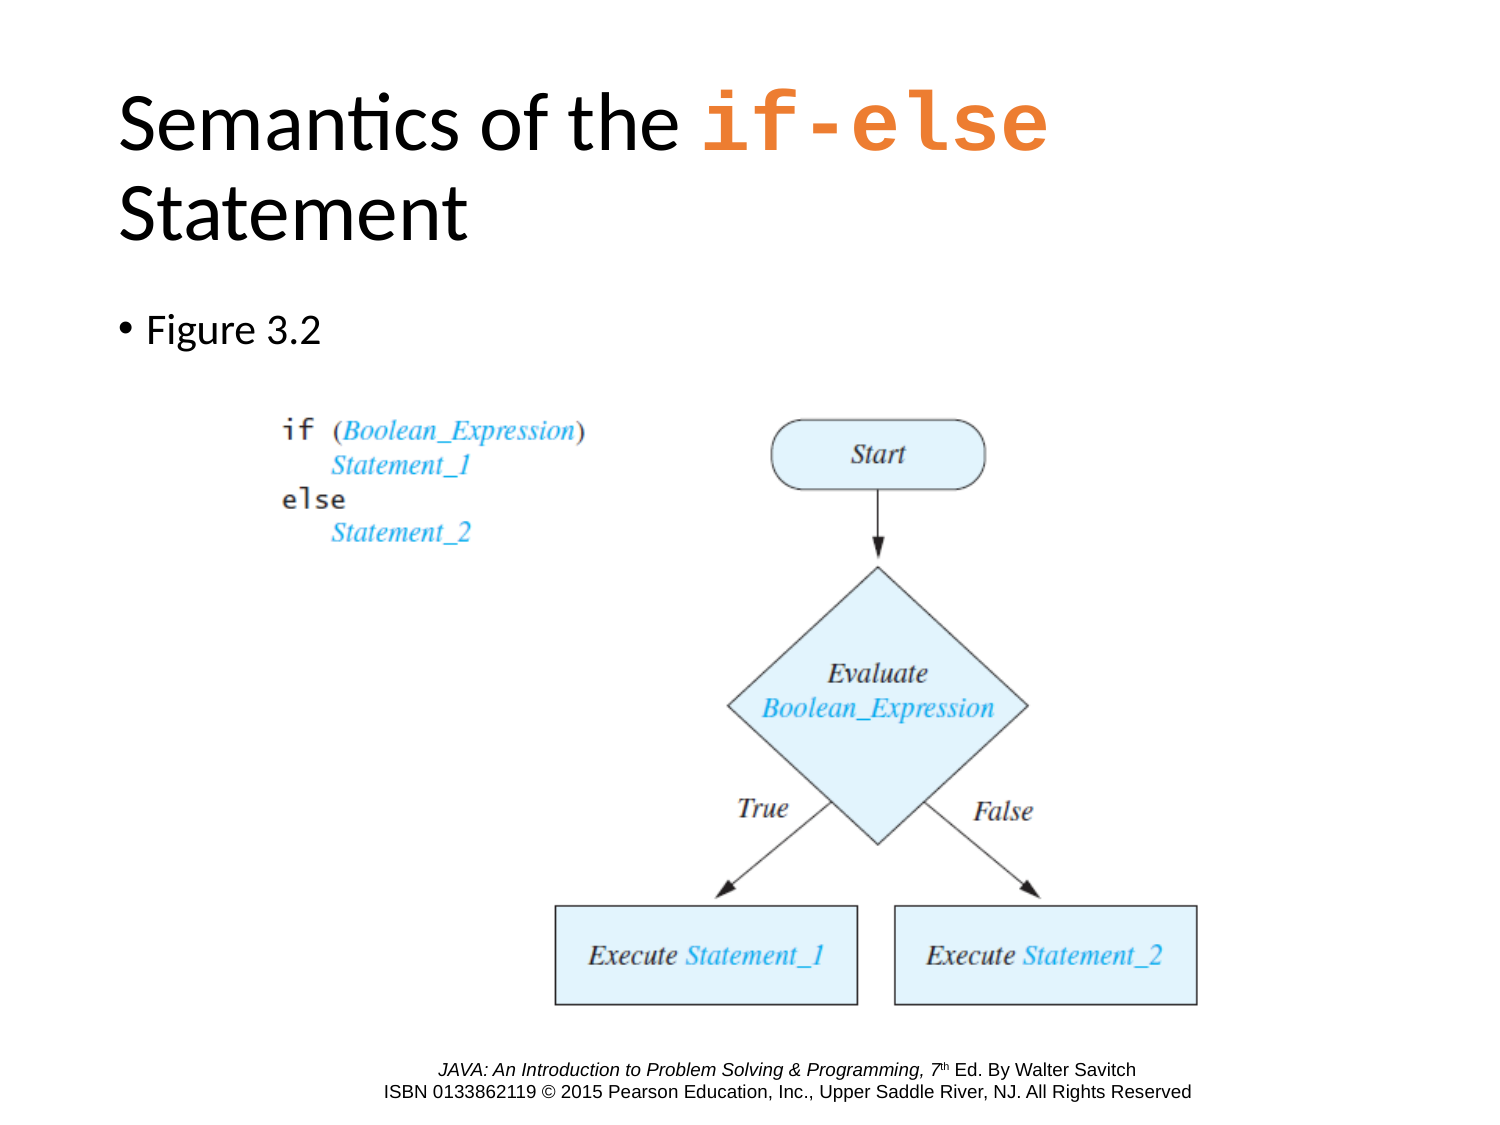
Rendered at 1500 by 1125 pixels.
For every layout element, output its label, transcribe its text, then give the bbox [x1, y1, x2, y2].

picture [264, 404, 1212, 1012]
title Semantics of the if-else Statement [103, 59, 1397, 278]
list Figure 3.2 [103, 299, 1397, 1014]
